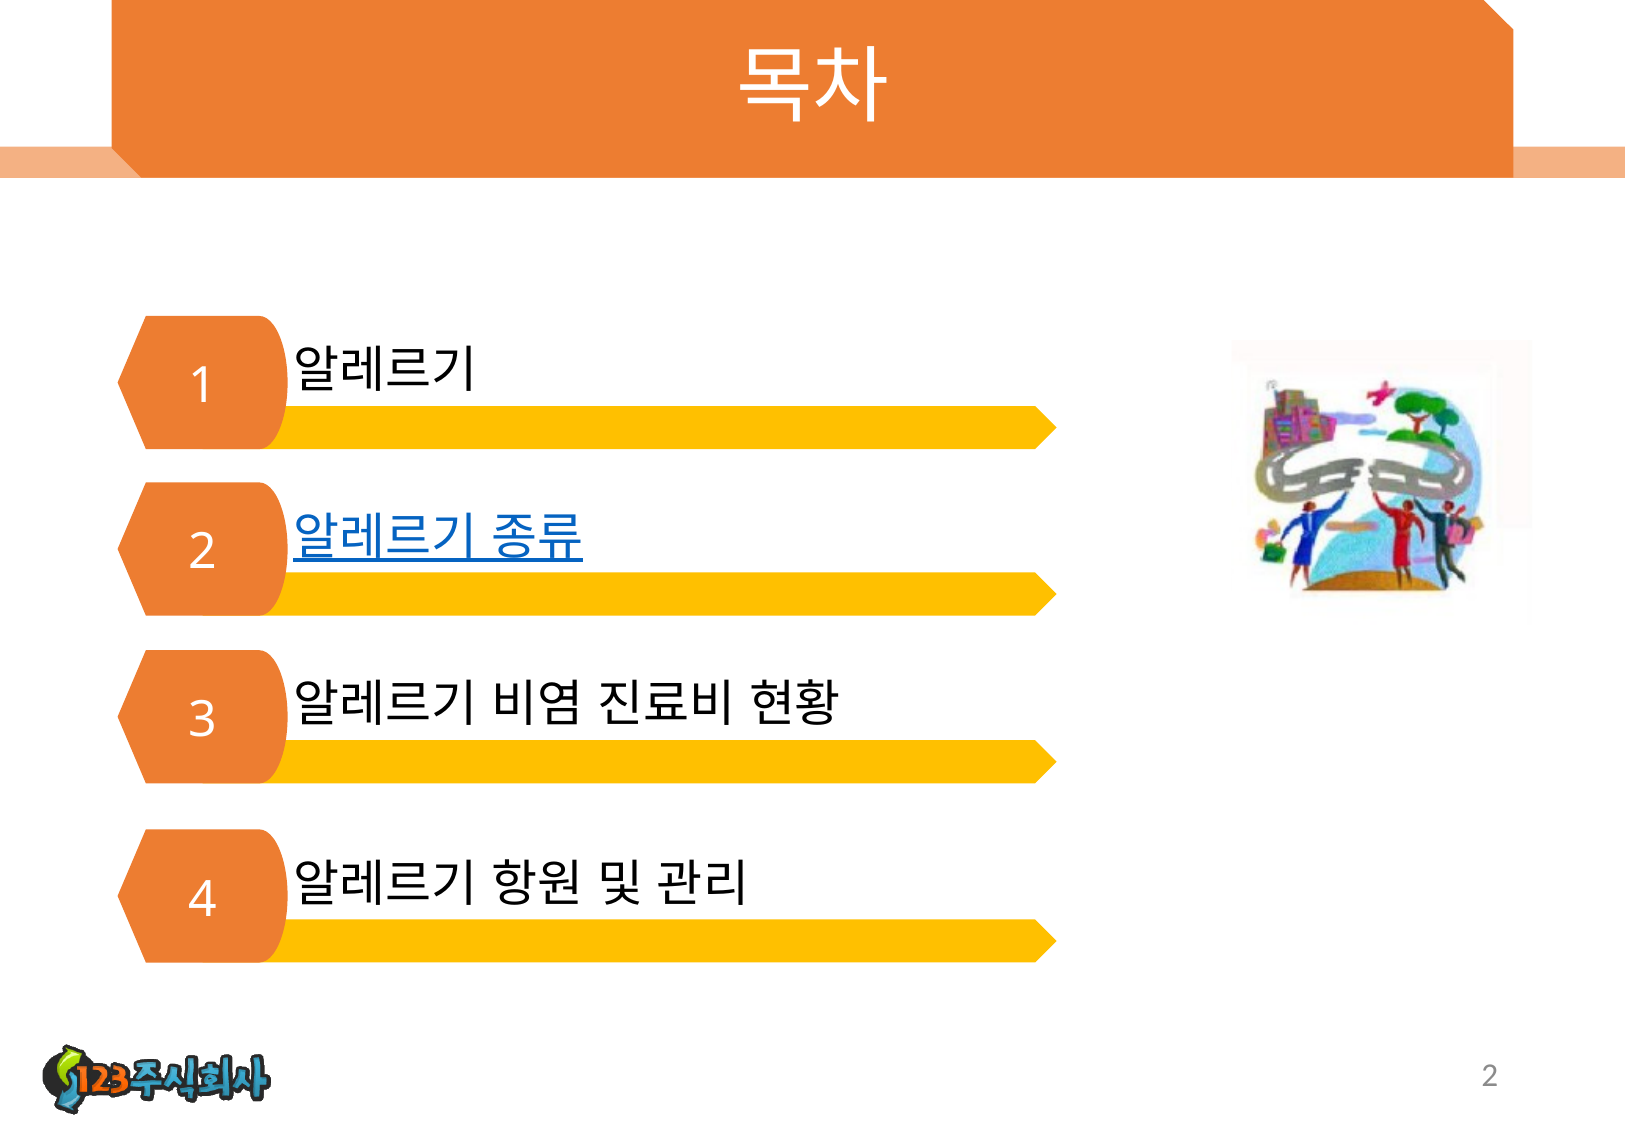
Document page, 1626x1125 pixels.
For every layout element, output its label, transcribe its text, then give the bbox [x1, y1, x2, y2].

text_box 알레르기 [279, 330, 985, 405]
picture [1231, 340, 1533, 625]
text_box 2 [116, 481, 289, 617]
text_box [261, 404, 1059, 451]
text_box [262, 739, 1059, 785]
text_box 1 [116, 314, 289, 451]
text_box 3 [116, 649, 289, 785]
title 목차 [0, 0, 1625, 178]
text_box [264, 918, 1059, 964]
picture [31, 1032, 281, 1125]
text_box 알레르기 항원 및 관리 [279, 843, 985, 919]
text_box [264, 571, 1059, 617]
text_box 알레르기 비염 진료비 현황 [279, 664, 985, 740]
text_box 4 [116, 828, 289, 964]
slide_number 2 [1147, 1042, 1514, 1103]
text_box 알레르기 종류 [279, 496, 985, 584]
